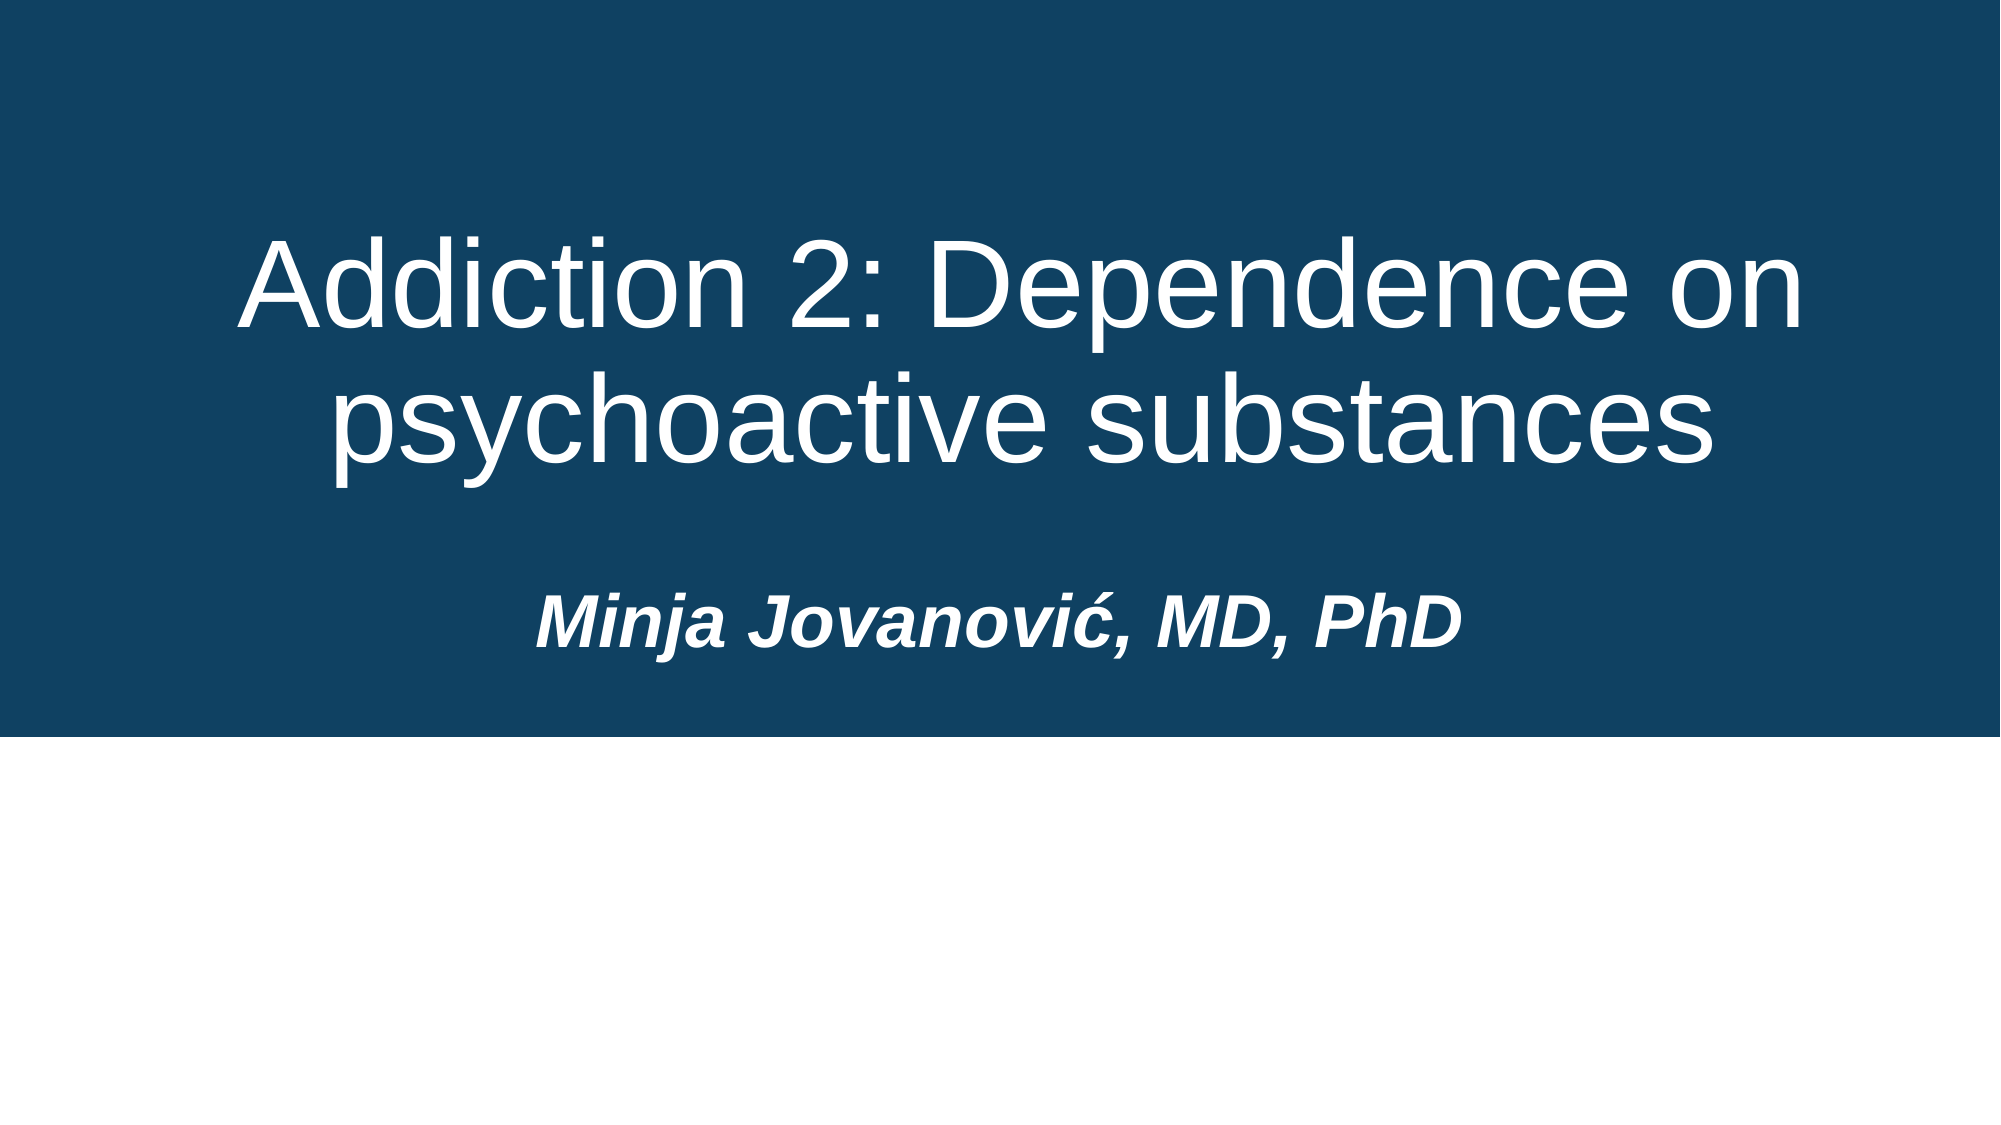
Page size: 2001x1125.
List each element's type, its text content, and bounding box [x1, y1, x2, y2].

subtitle Minja Jovanović, MD, PhD [249, 575, 1750, 682]
text_box [0, 0, 2000, 737]
title Addiction 2: Dependence on psychoactive substances [149, 150, 1897, 559]
